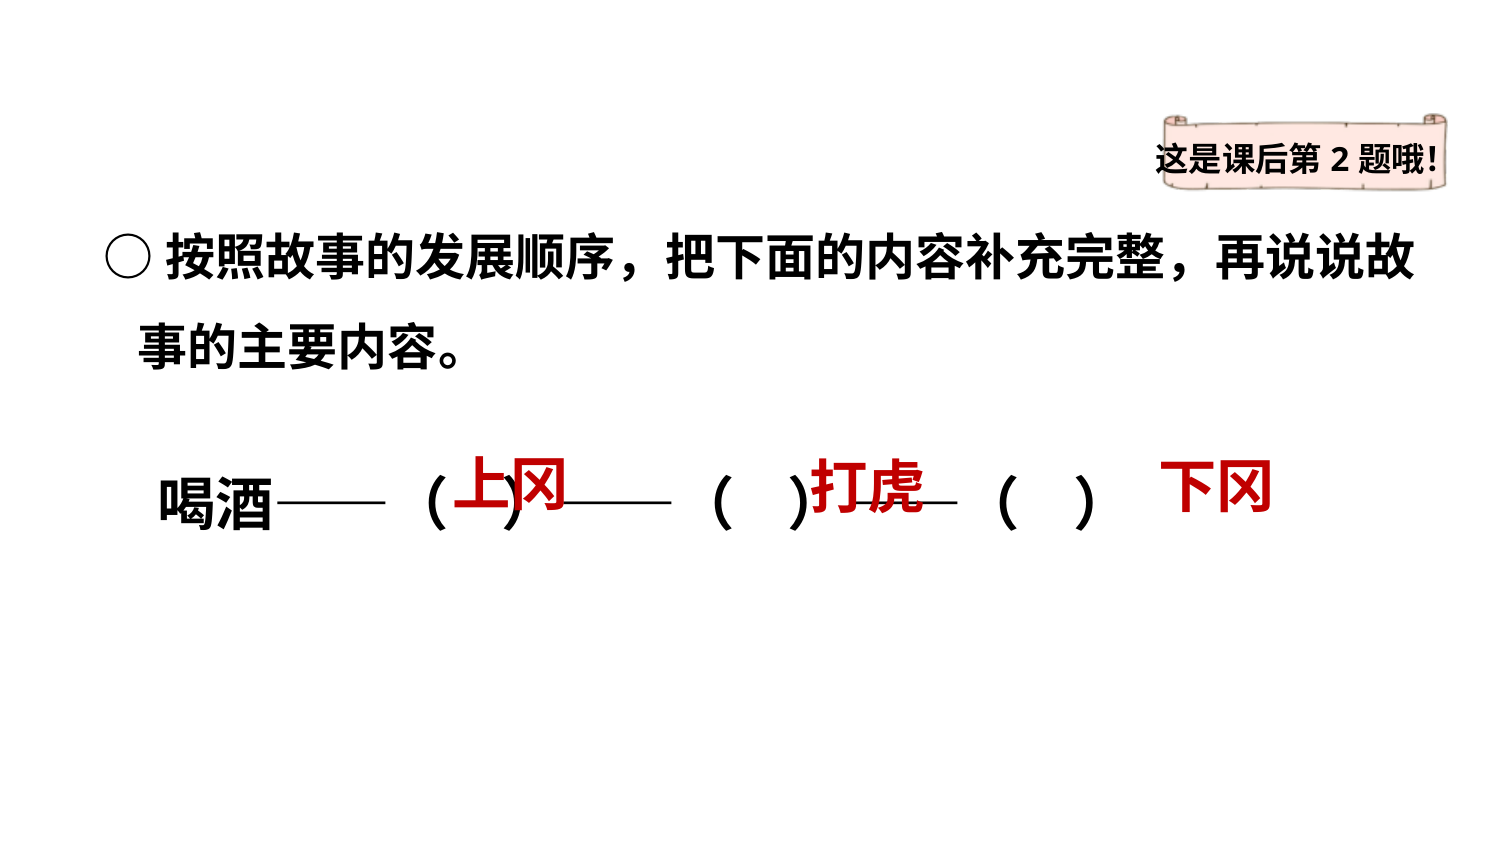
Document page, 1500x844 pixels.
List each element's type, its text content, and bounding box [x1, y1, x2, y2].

text_box 上冈 [437, 440, 584, 525]
text_box 喝酒——（ ）——（ ）——（ ） [115, 425, 1448, 545]
text_box ○按照故事的发展顺序，把下面的内容补充完整，再说说故 事的主要内容。 [88, 188, 1448, 488]
text_box 打虎 [794, 442, 942, 528]
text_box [1147, 113, 1467, 193]
text_box 下冈 [1143, 442, 1290, 527]
